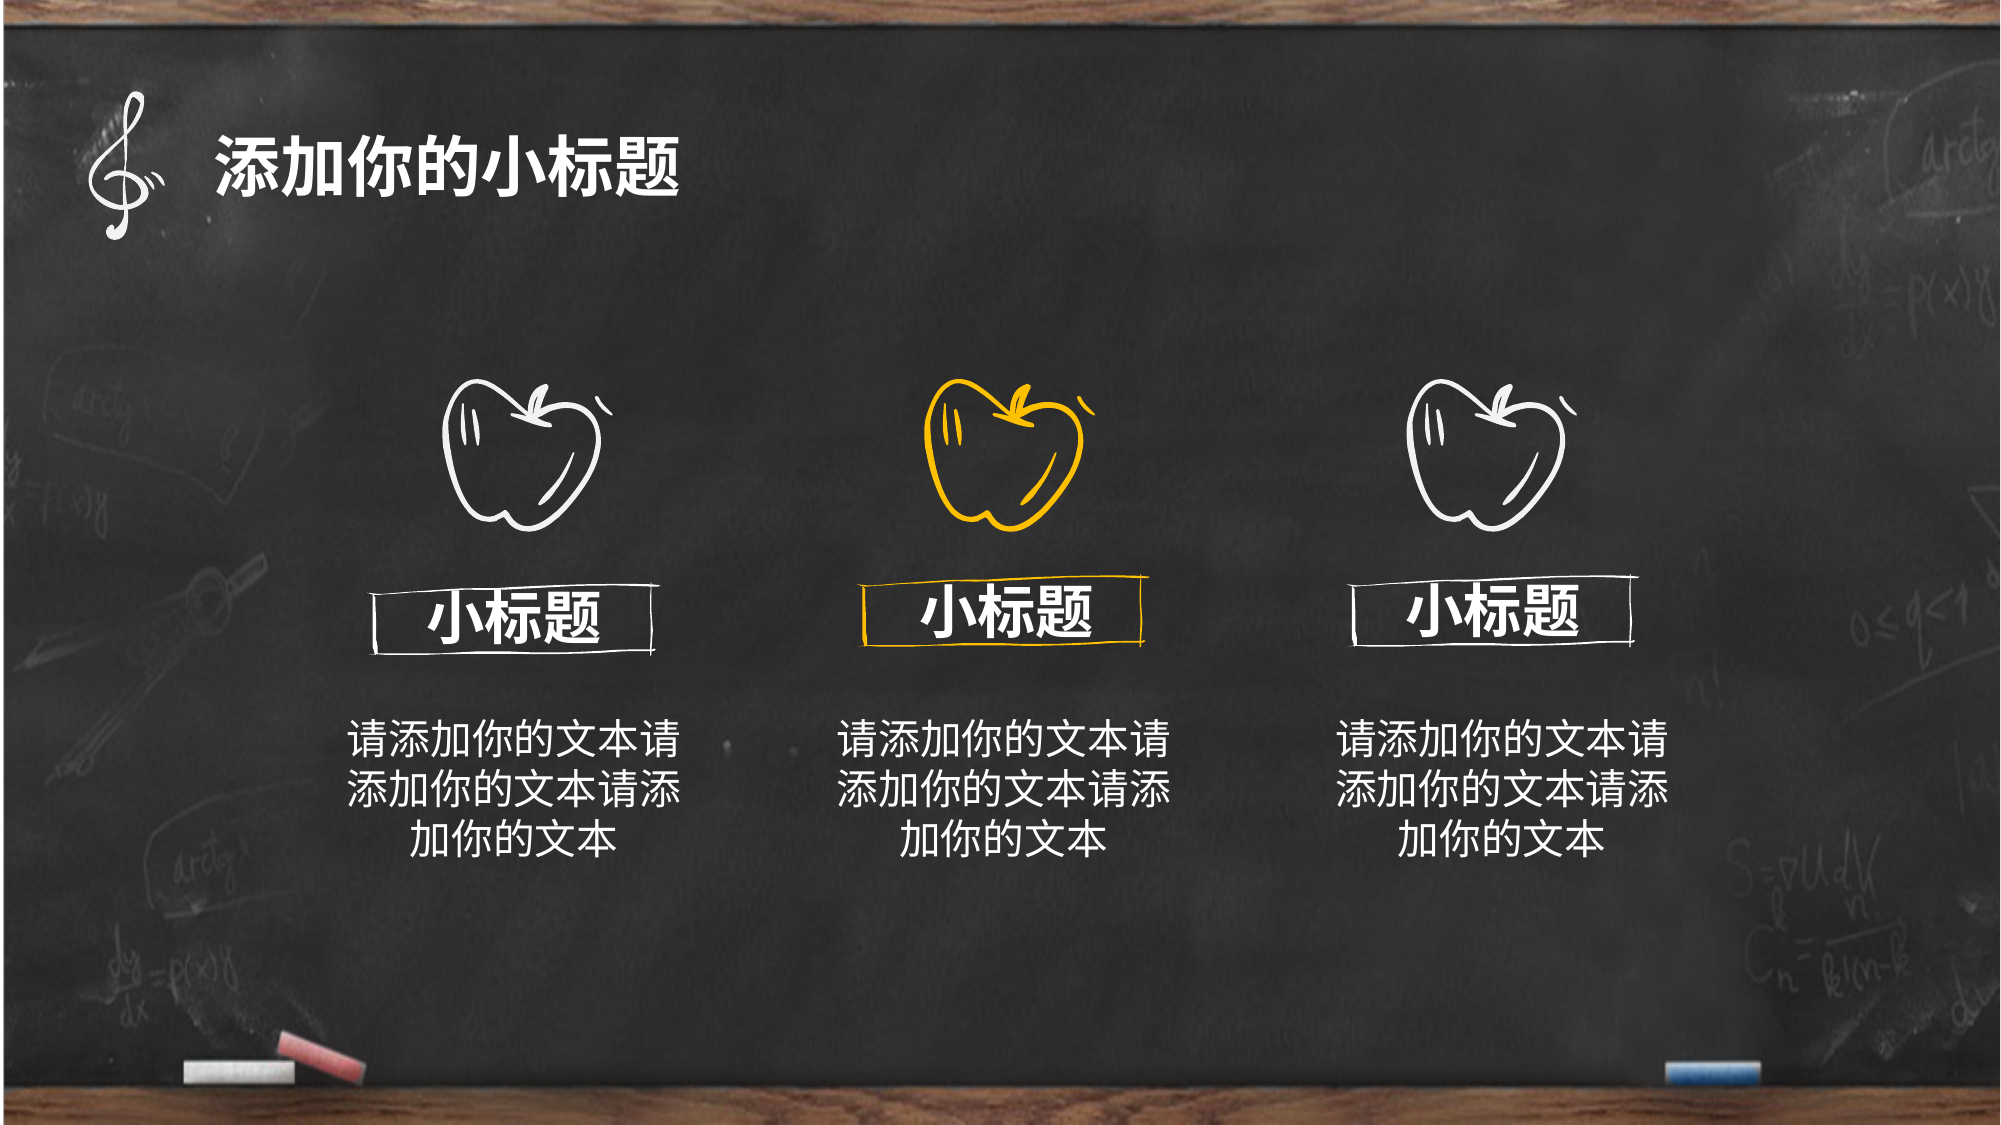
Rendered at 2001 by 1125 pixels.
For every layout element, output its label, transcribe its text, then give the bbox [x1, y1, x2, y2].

text_box [367, 582, 661, 656]
text_box [1346, 582, 1565, 647]
text_box [856, 581, 926, 647]
text_box 请添加你的文本请添加你的文本请添加你的文本 [321, 705, 707, 871]
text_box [923, 376, 1096, 535]
text_box 小标题 [1405, 574, 1581, 645]
text_box 请添加你的文本请添加你的文本请添加你的文本 [811, 705, 1196, 871]
text_box 小标题 [426, 581, 602, 652]
text_box [1094, 573, 1151, 648]
text_box 请添加你的文本请添加你的文本请添加你的文本 [1309, 705, 1695, 871]
picture [0, 0, 2001, 1125]
text_box 小标题 [919, 575, 1094, 646]
text_box [1581, 573, 1640, 648]
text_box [85, 90, 169, 242]
text_box 添加你的小标题 [214, 124, 682, 205]
